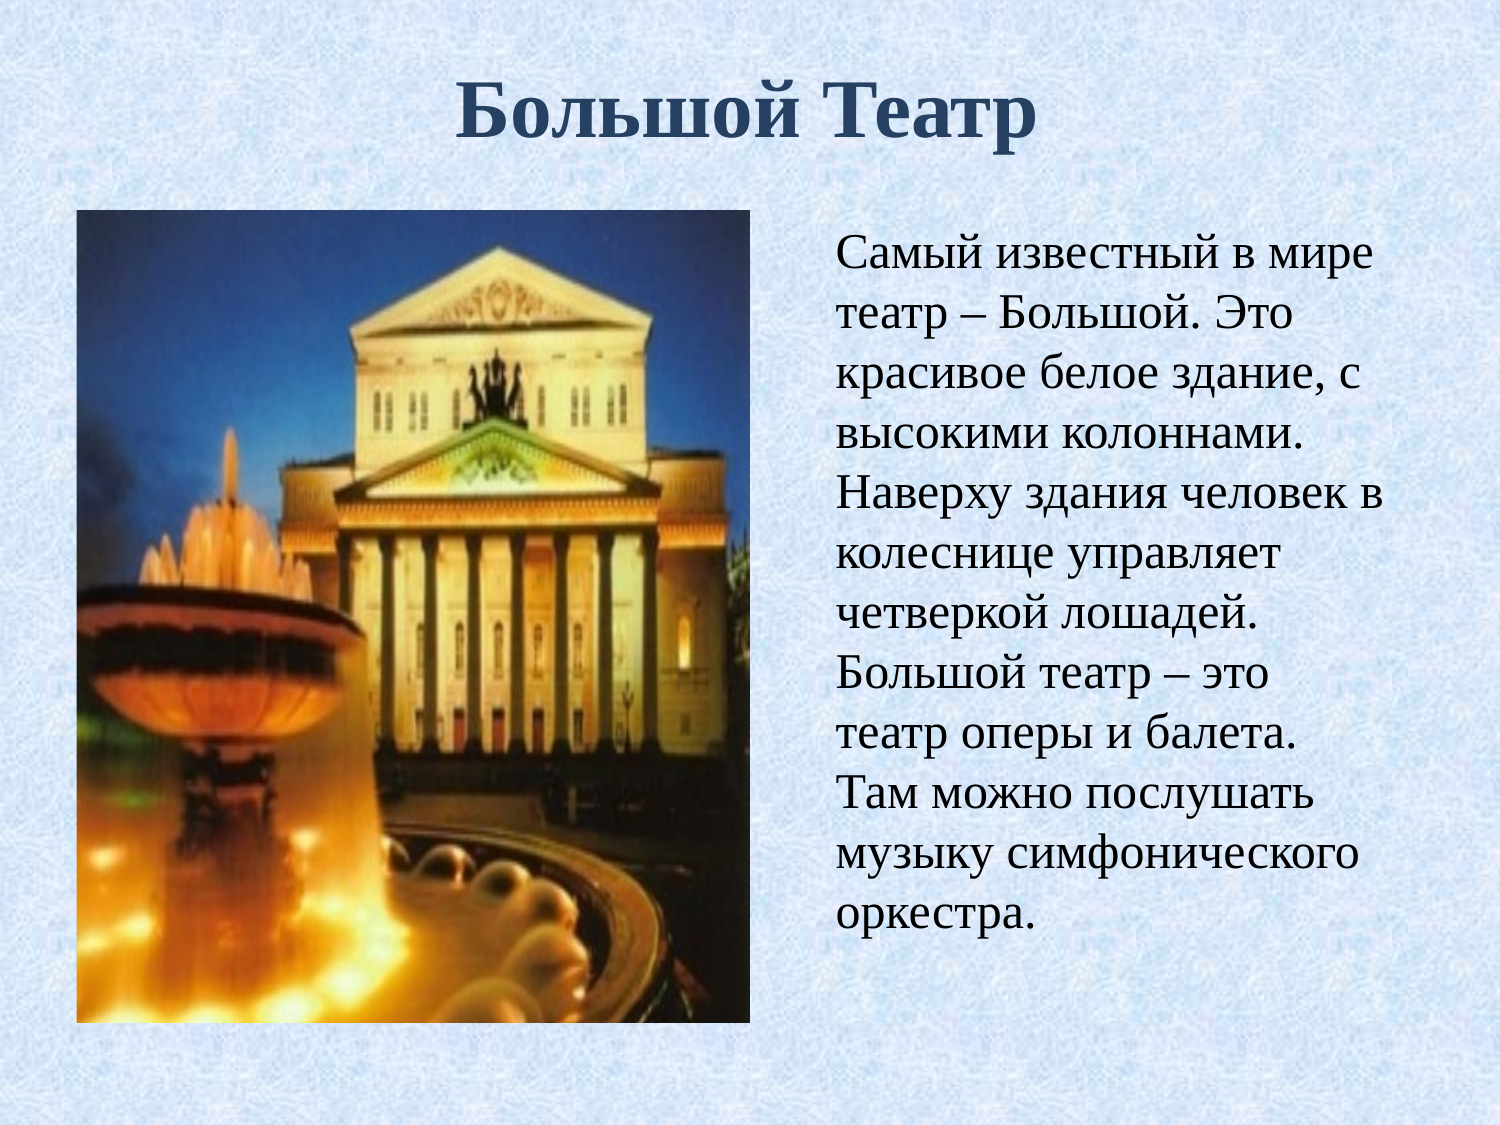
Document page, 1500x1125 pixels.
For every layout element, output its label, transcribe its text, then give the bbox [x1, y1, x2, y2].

text_box Самый известный в мире театр – Большой. Это красивое белое здание, с высокими колоннами. Наверху здания человек в колеснице управляет четверкой лошадей. Большой театр – это театр оперы и балета. Там можно послушать музыку симфонического оркестра. [820, 210, 1400, 1006]
list Большой Театр [34, 46, 1461, 179]
picture [0, 0, 1500, 1125]
